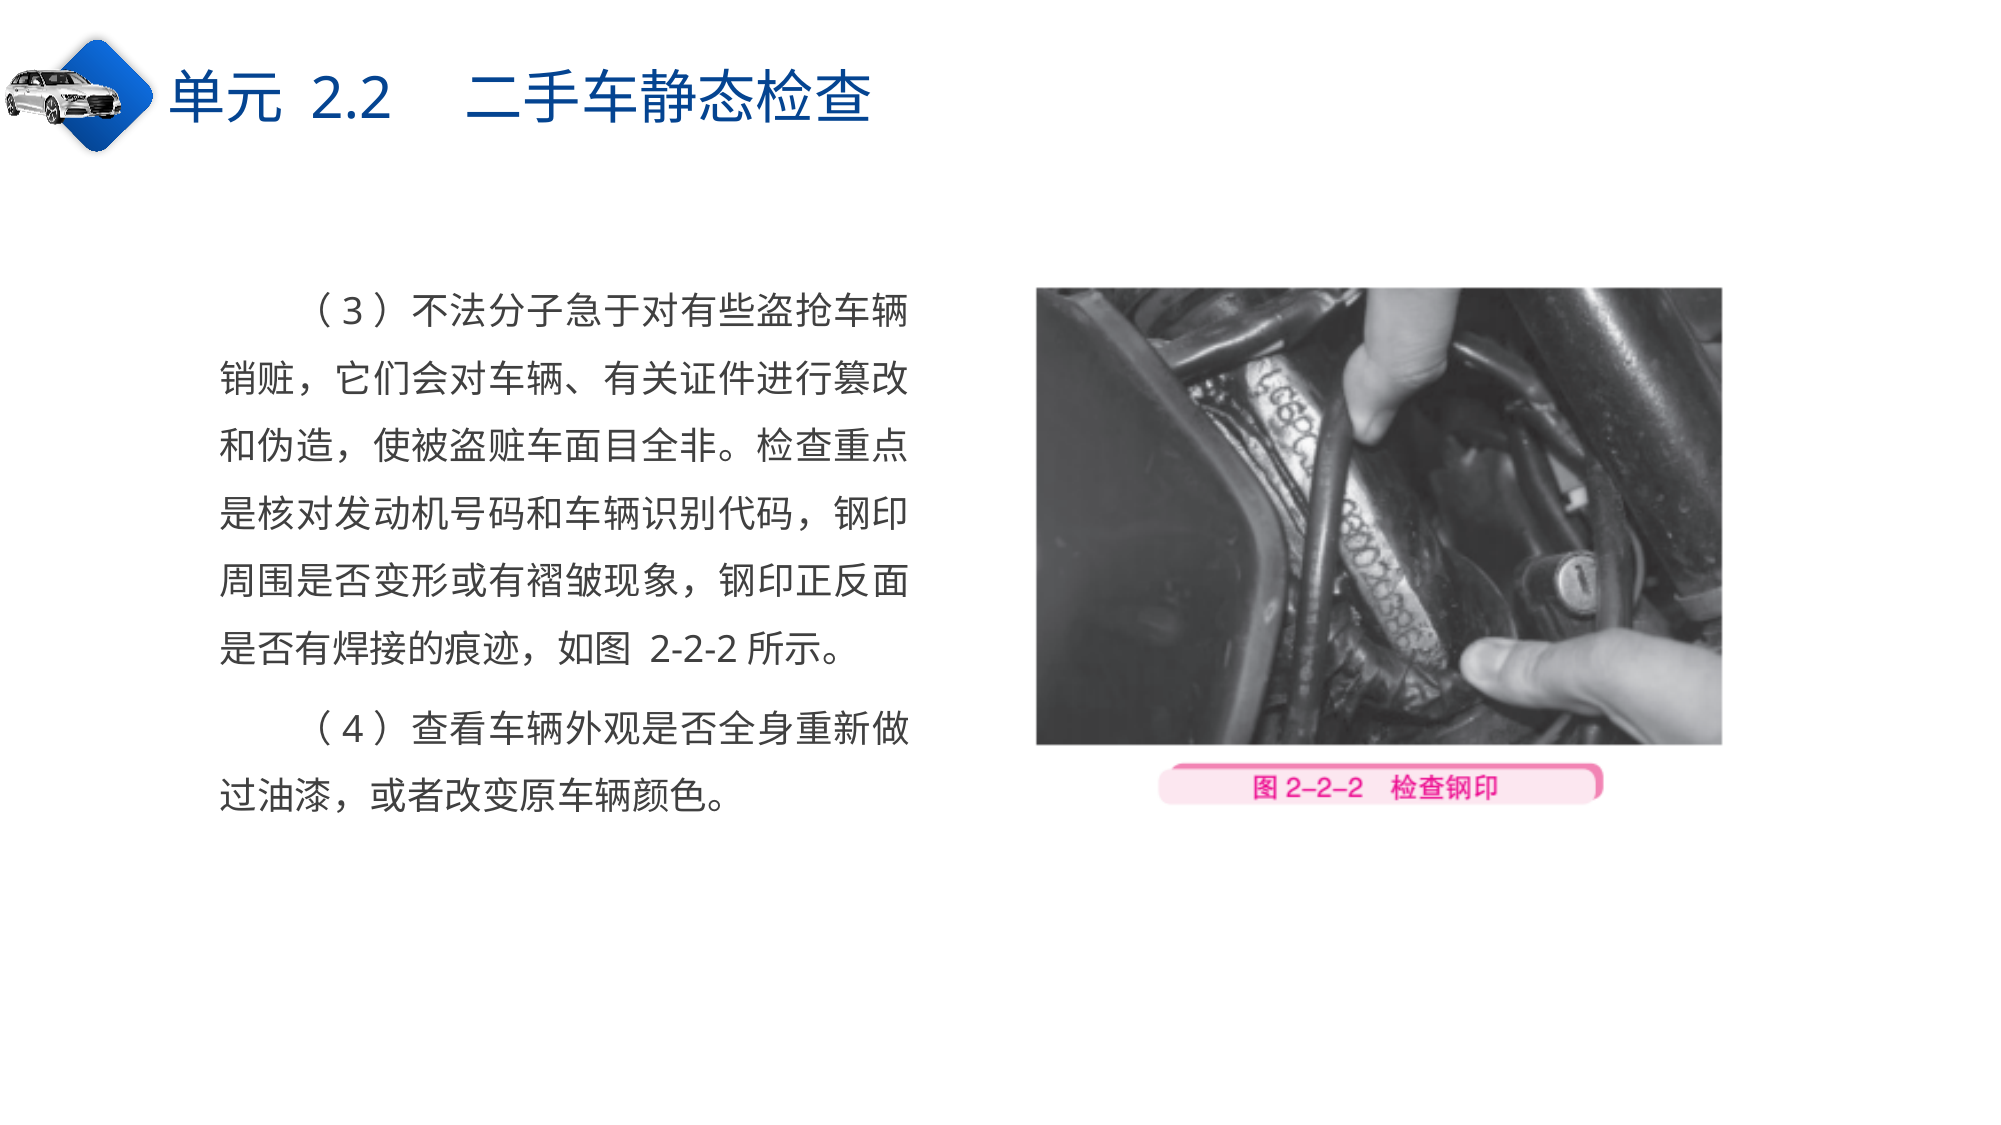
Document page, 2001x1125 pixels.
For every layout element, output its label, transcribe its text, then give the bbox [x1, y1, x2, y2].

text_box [1021, 277, 1741, 810]
picture [0, 31, 125, 157]
text_box 单元 2.2 二手车静态检查 [152, 52, 888, 138]
text_box （3）不法分子急于对有些盗抢车辆销赃，它们会对车辆、有关证件进行篡改和伪造，使被盗赃车面目全非。检查重点是核对发动机号码和车辆识别代码，钢印周围是否变形或有褶皱现象，钢印正反面是否有焊接的痕迹，如图 2-2-2所示。 （4）查看车辆外观是否全身重新做过油漆，或者改变原车辆颜色。 [204, 257, 925, 825]
